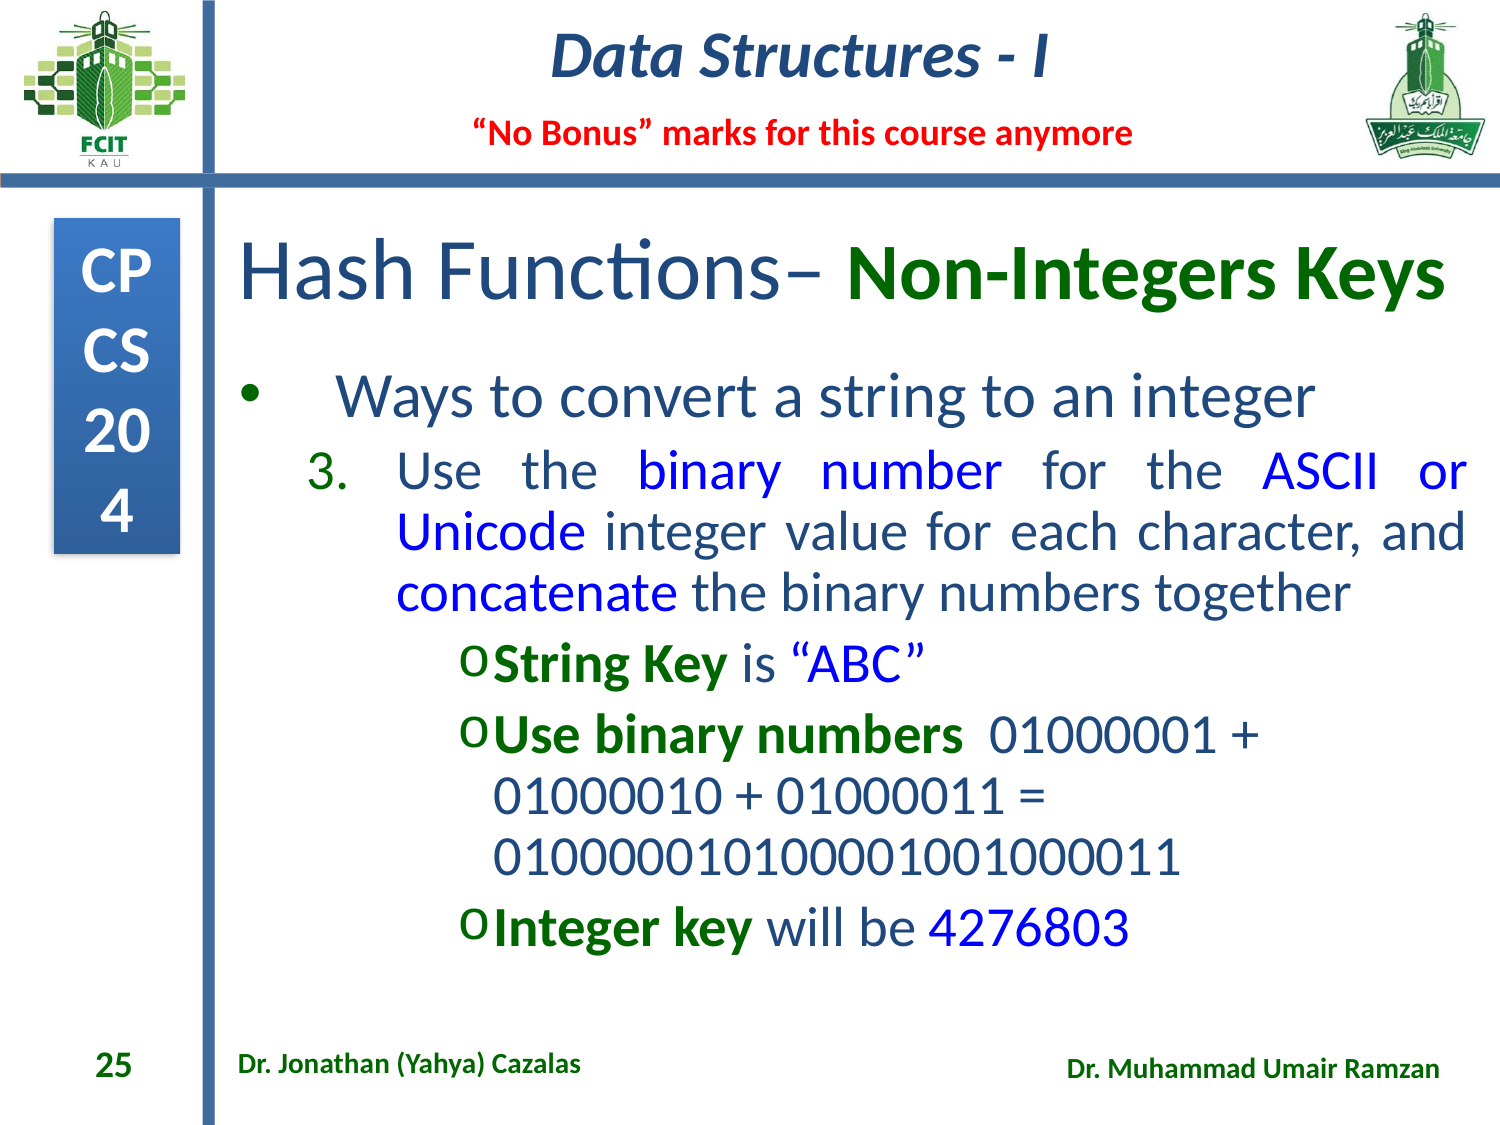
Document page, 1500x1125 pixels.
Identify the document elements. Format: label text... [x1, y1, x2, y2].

list Ways to convert a string to an integer Use the binary number for the ASCII or Unicode integer value for each character, and concatenate the binary numbers together String Key is “ABC” Use binary numbers 01000001 + 01000010 + 01000011 = 010000010100001001000011 Integer key will be 4276803 [223, 353, 1484, 1014]
picture [1361, 11, 1487, 162]
title Hash Functions– Non-Integers Keys [223, 204, 1484, 337]
slide_number 25 [35, 1032, 193, 1092]
picture [24, 6, 185, 167]
